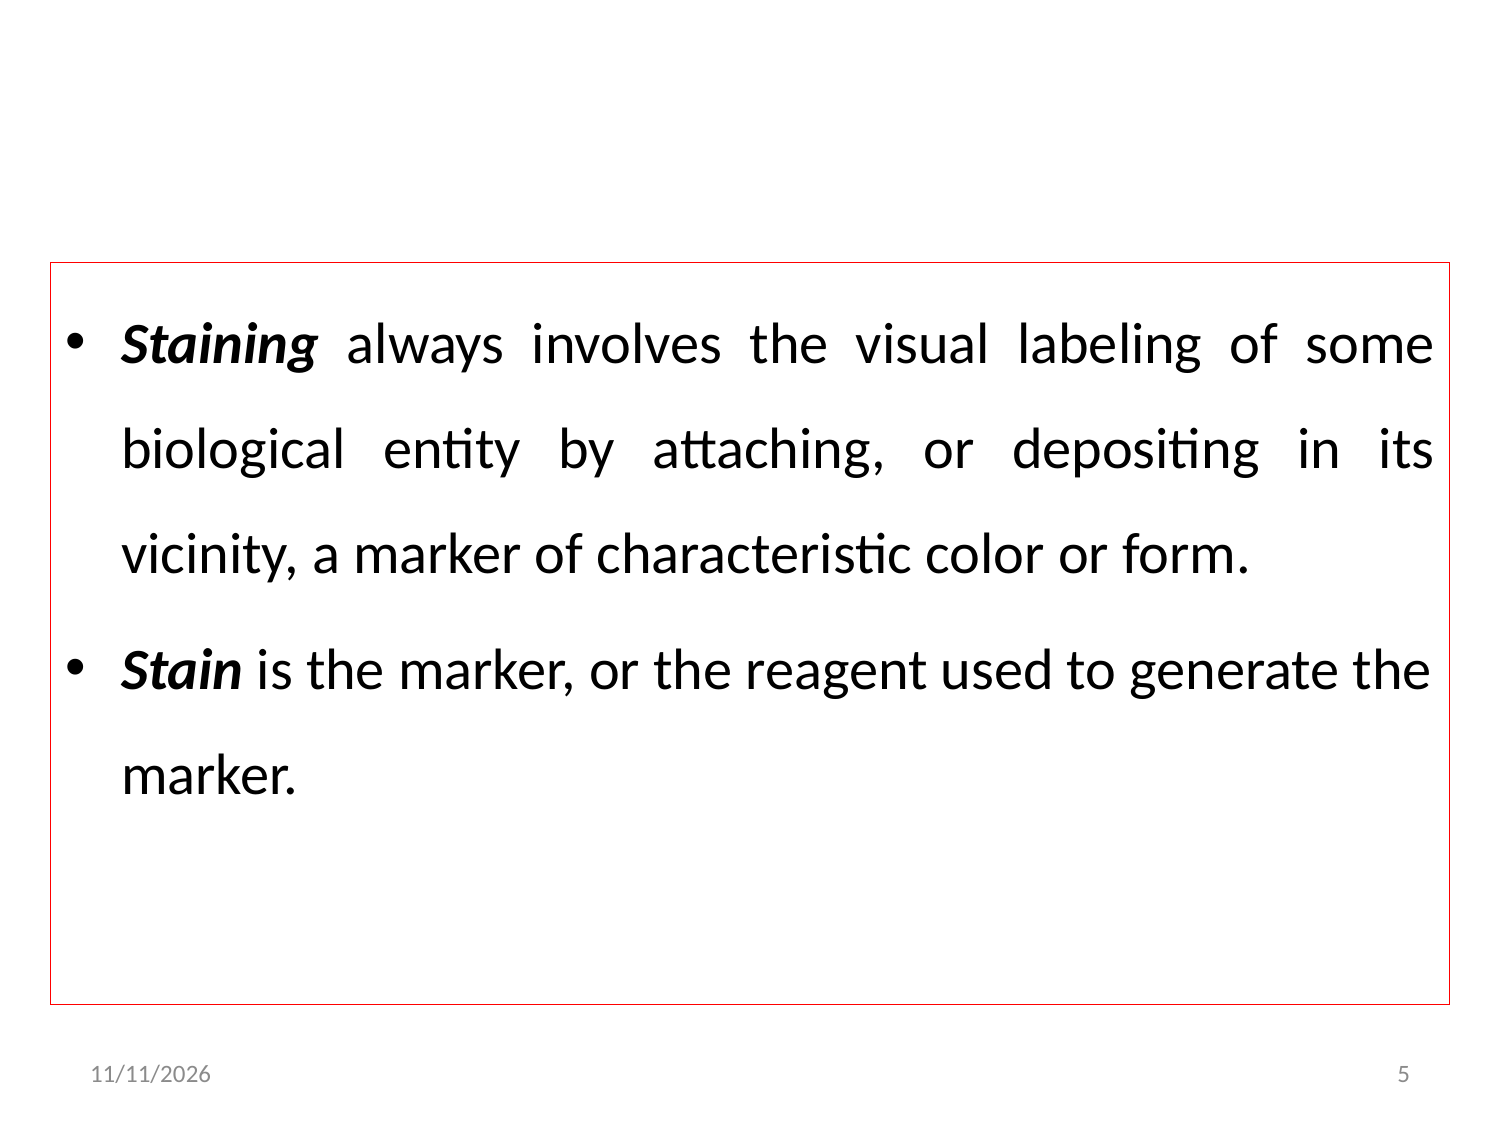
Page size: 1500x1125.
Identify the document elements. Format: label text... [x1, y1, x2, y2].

list Staining always involves the visual labeling of some biological entity by attaching, or depositing in its vicinity, a marker of characteristic color or form. Stain is the marker, or the reagent used to generate the marker. [50, 262, 1450, 1005]
slide_number 5 [1074, 1042, 1425, 1103]
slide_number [75, 1042, 425, 1103]
